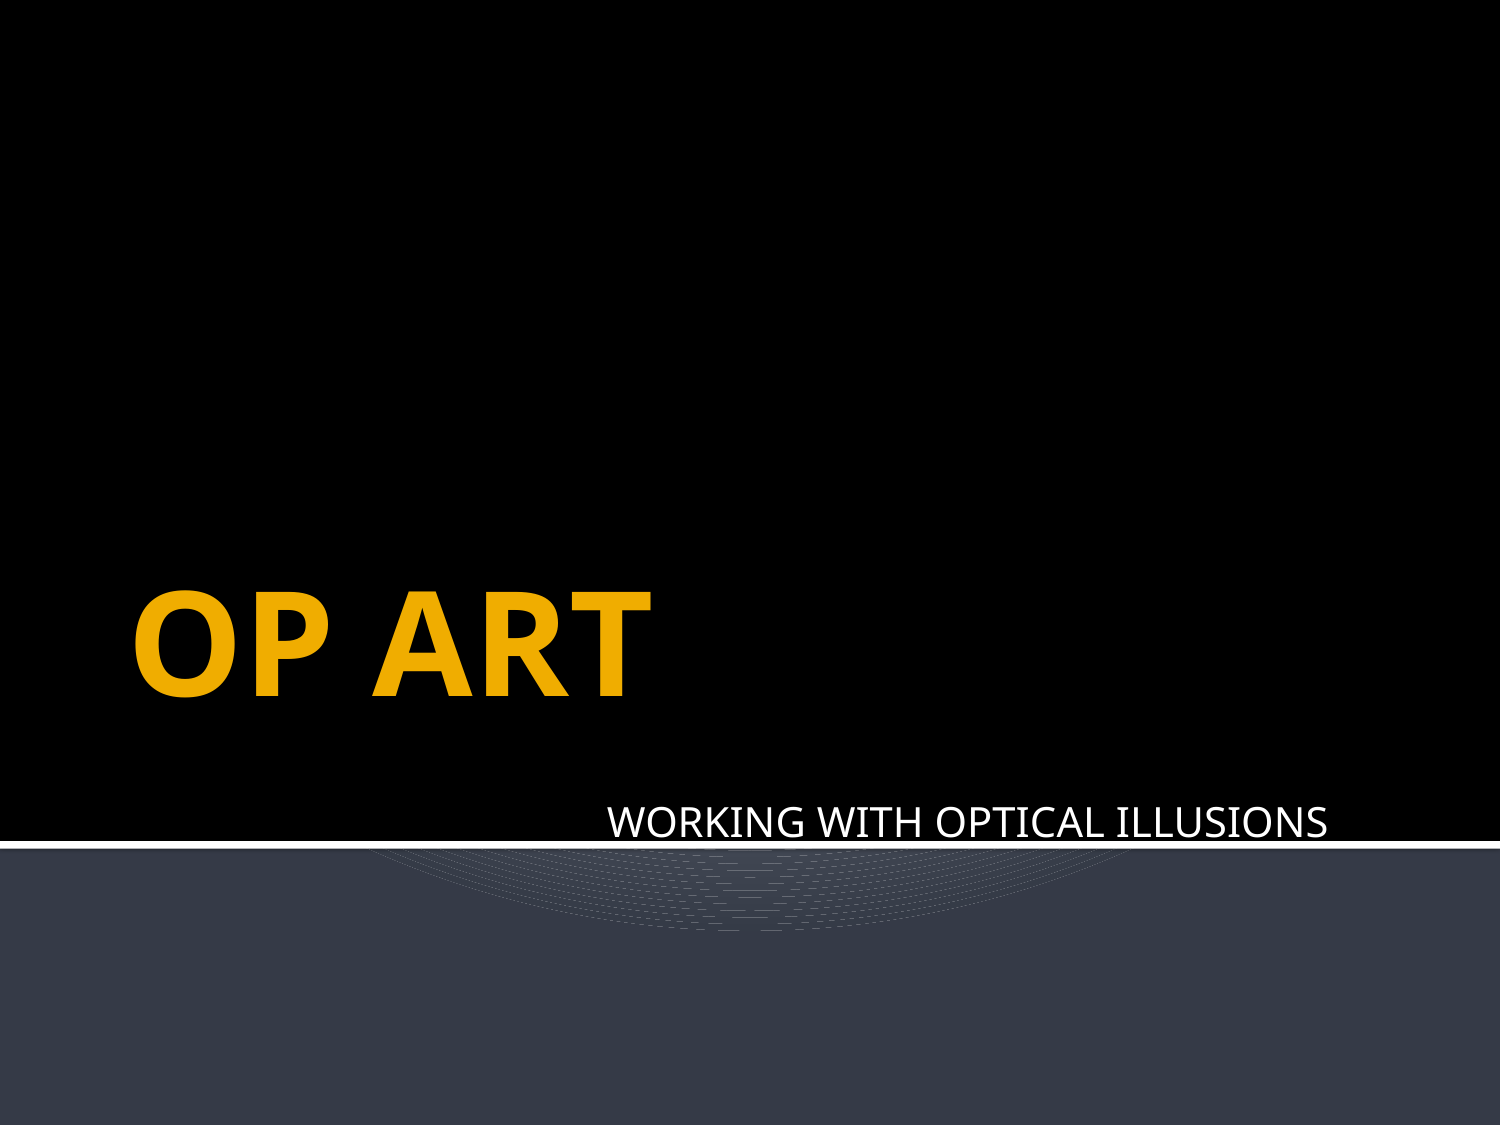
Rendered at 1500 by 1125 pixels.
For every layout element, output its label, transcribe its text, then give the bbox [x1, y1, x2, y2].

title OP ART [112, 550, 1438, 825]
subtitle WORKING WITH OPTICAL ILLUSIONS [587, 600, 1500, 846]
